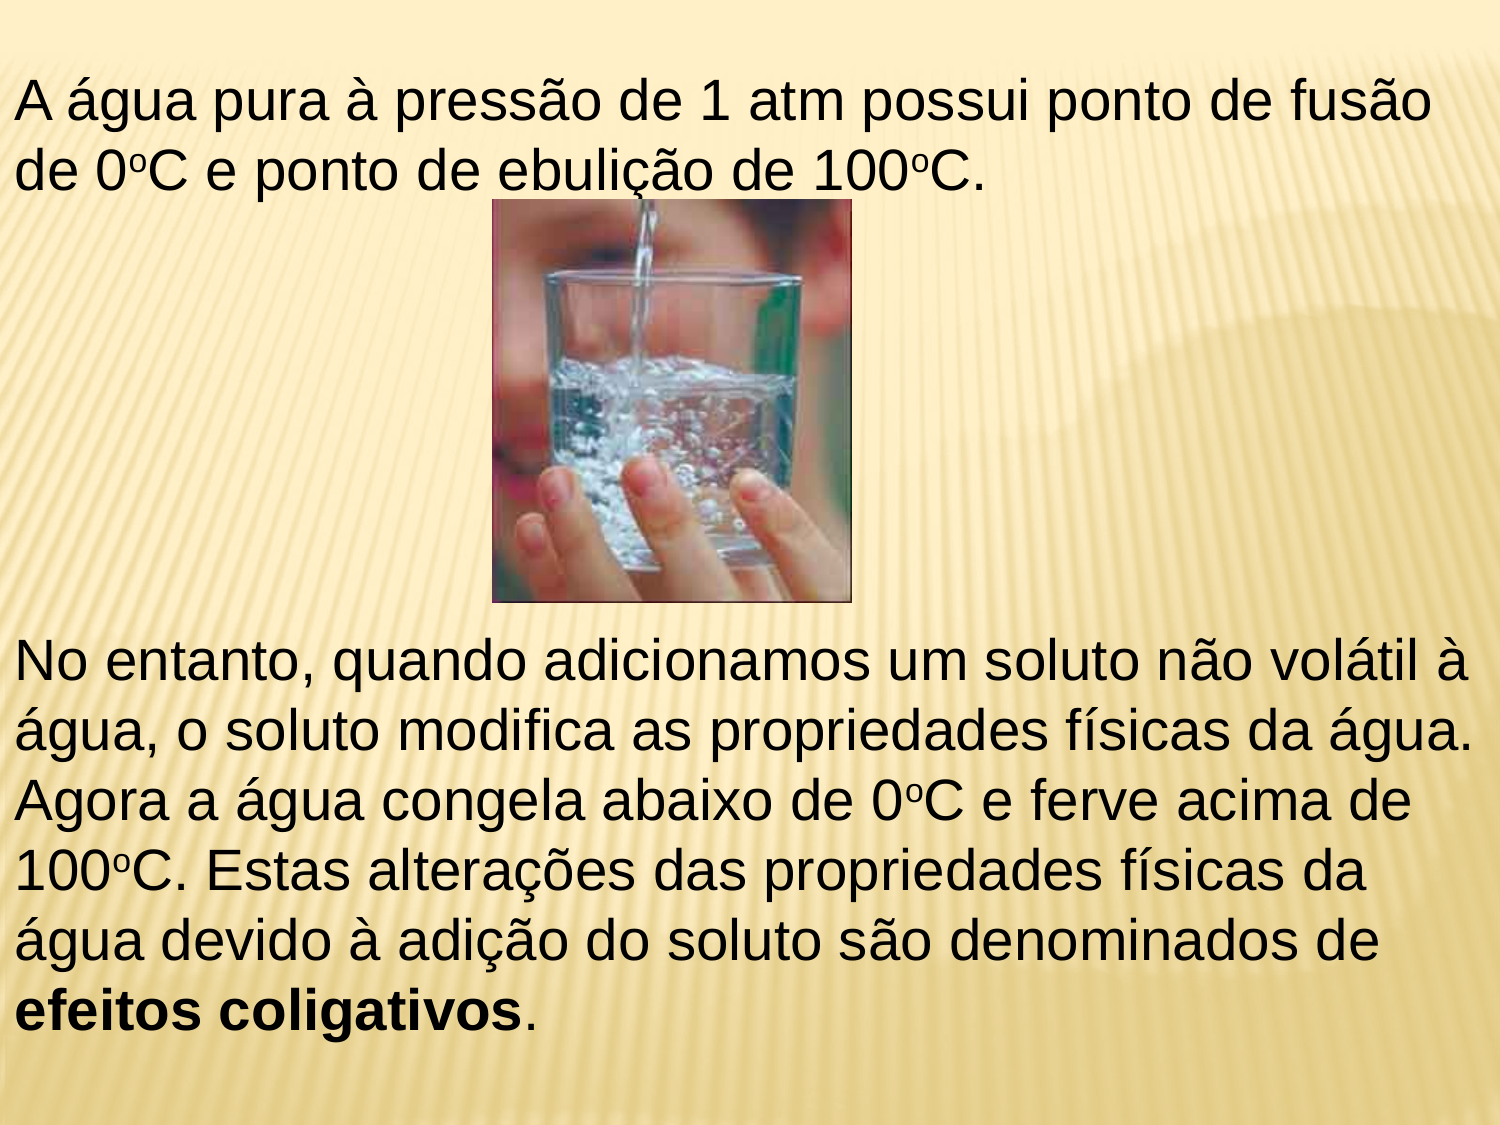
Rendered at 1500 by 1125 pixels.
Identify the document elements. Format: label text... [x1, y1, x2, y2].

text_box A água pura à pressão de 1 atm possui ponto de fusão de 0oC e ponto de ebulição de 100oC. No entanto, quando adicionamos um soluto não volátil à água, o soluto modifica as propriedades físicas da água. Agora a água congela abaixo de 0oC e ferve acima de 100oC. Estas alterações das propriedades físicas da água devido à adição do soluto são denominados de efeitos coligativos. [0, 54, 1500, 1050]
picture [491, 198, 852, 603]
